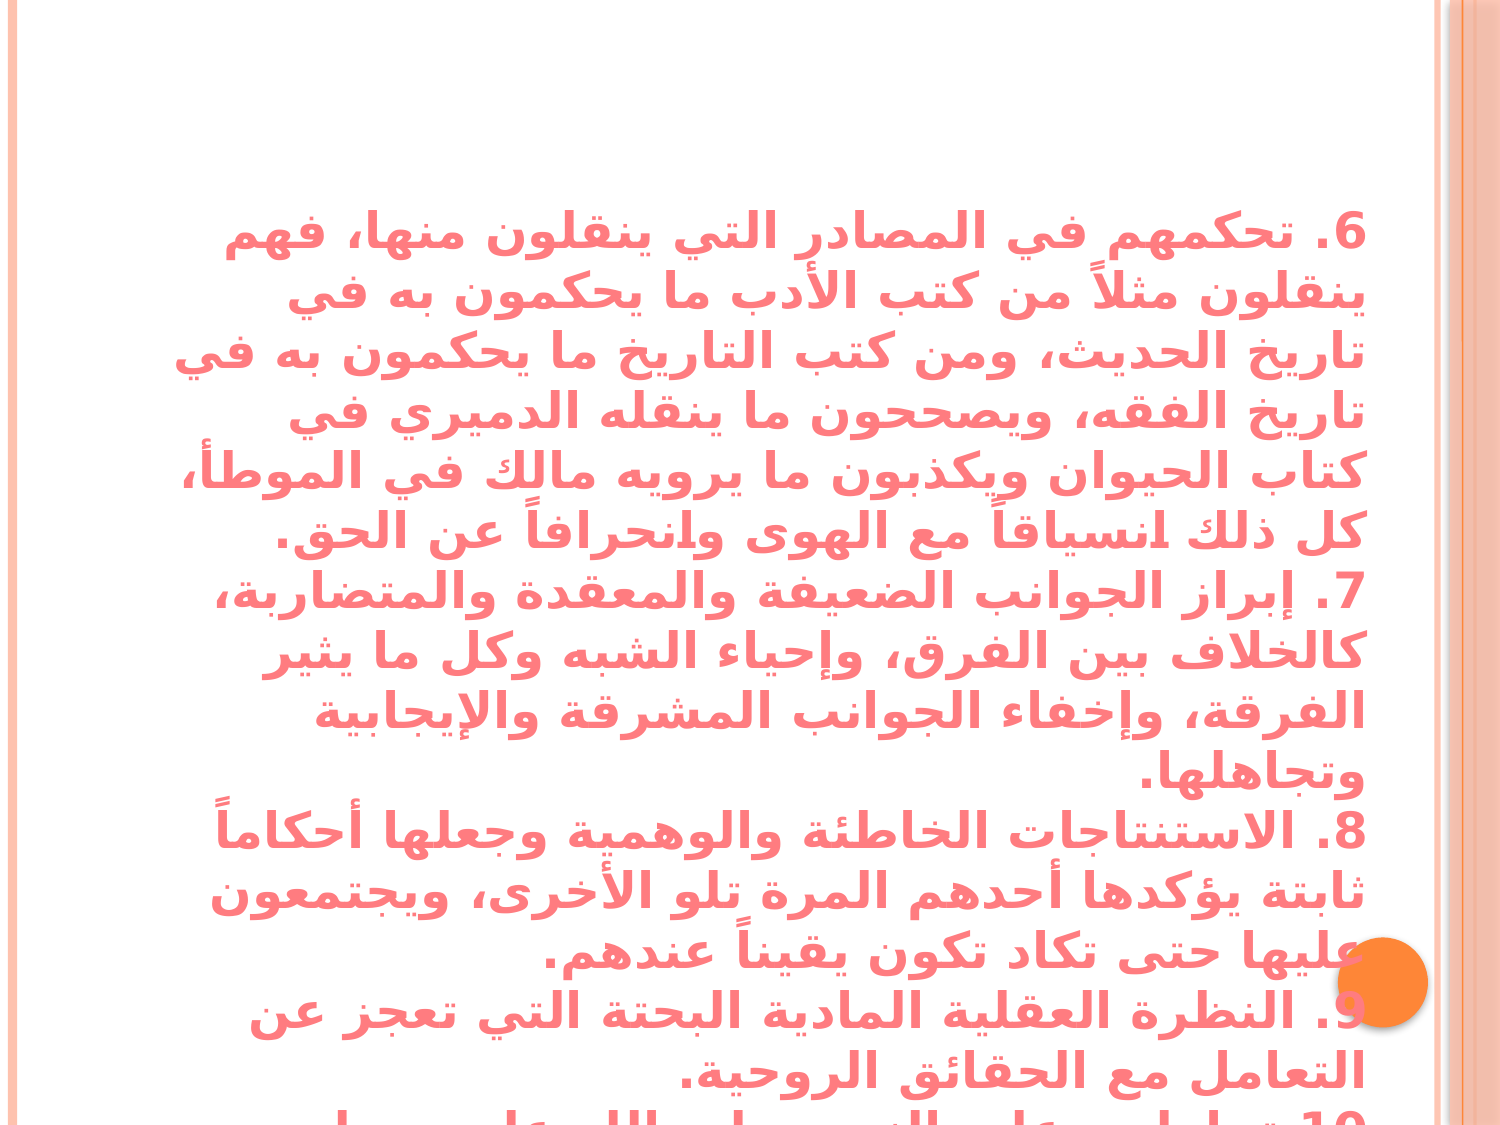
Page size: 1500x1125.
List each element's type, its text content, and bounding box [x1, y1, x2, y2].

text_box 6. تحكمهم في المصادر التي ينقلون منها، فهم ينقلون مثلاً من كتب الأدب ما يحكمون به في تاريخ الحديث، ومن كتب التاريخ ما يحكمون به في تاريخ الفقه، ويصححون ما ينقله الدميري في كتاب الحيوان ويكذبون ما يرويه مالك في الموطأ، كل ذلك انسياقاً مع الهوى وانحرافاً عن الحق. 7. إبراز الجوانب الضعيفة والمعقدة والمتضاربة، كالخلاف بين الفرق، وإحياء الشبه وكل ما يثير الفرقة، وإخفاء الجوانب المشرقة والإيجابية وتجاهلها. 8. الاستنتاجات الخاطئة والوهمية وجعلها أحكاماً ثابتة يؤكدها أحدهم المرة تلو الأخرى، ويجتمعون عليها حتى تكاد تكون يقيناً عندهم. 9. النظرة العقلية المادية البحتة التي تعجز عن التعامل مع الحقائق الروحية. 10.تحاملهم على النبي صلى الله عليه وسلم، استجابة لنداء الصليبية التي ورثوها من آبائهم، ورضعوها في لبان أمهاتهم، ورموه بأشنع الصفات التي يتنزه القلم عن ذكرها. [140, 191, 1383, 1125]
